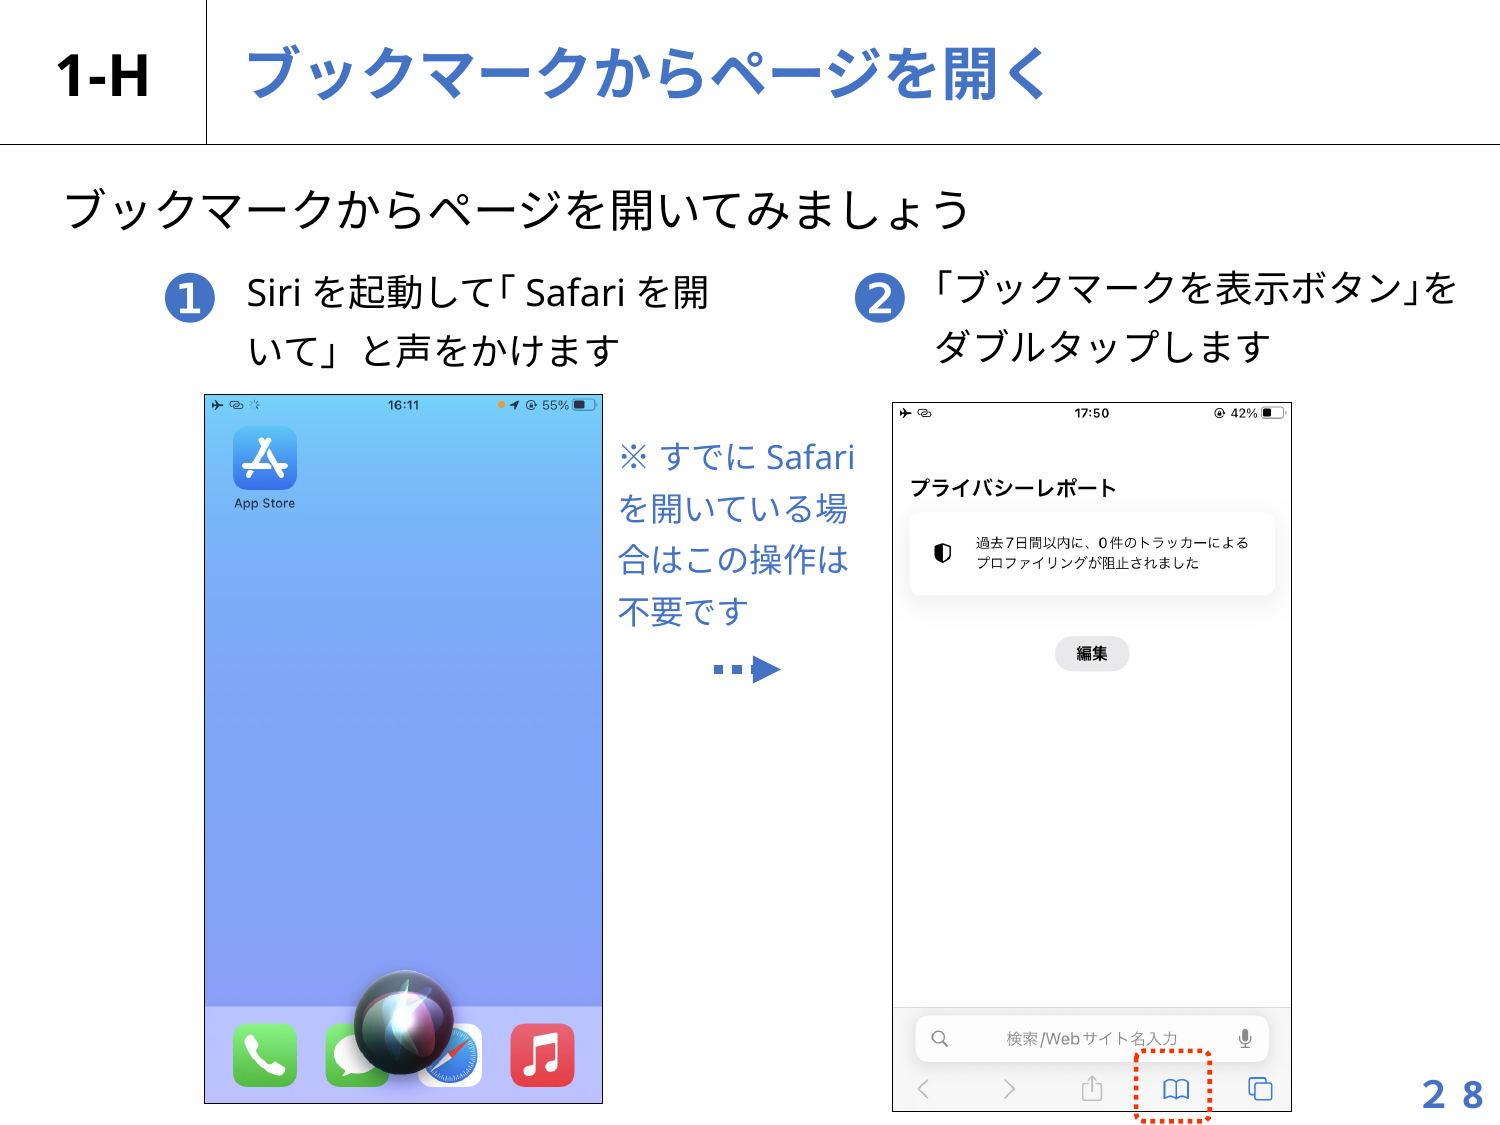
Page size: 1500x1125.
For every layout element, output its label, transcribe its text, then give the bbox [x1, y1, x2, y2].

text_box ❷ [835, 274, 919, 343]
title ブックマークからページを開く [228, 36, 1472, 116]
text_box ｢ブックマークを表示ボタン｣を ダブルタップします [919, 244, 1500, 376]
text_box ２8 [1399, 1063, 1500, 1123]
picture [204, 394, 603, 1104]
text_box ※すでにSafariを開いている場合はこの操作は不要です [603, 416, 878, 639]
text_box [1135, 1112, 1211, 1123]
text_box ❶ [145, 274, 223, 343]
text_box ブックマークからページを開いてみましょう [46, 180, 1422, 274]
picture [892, 402, 1292, 1112]
text_box 1-H [0, 0, 207, 147]
text_box Siriを起動して｢Safariを開いて」と声をかけます [231, 274, 731, 381]
